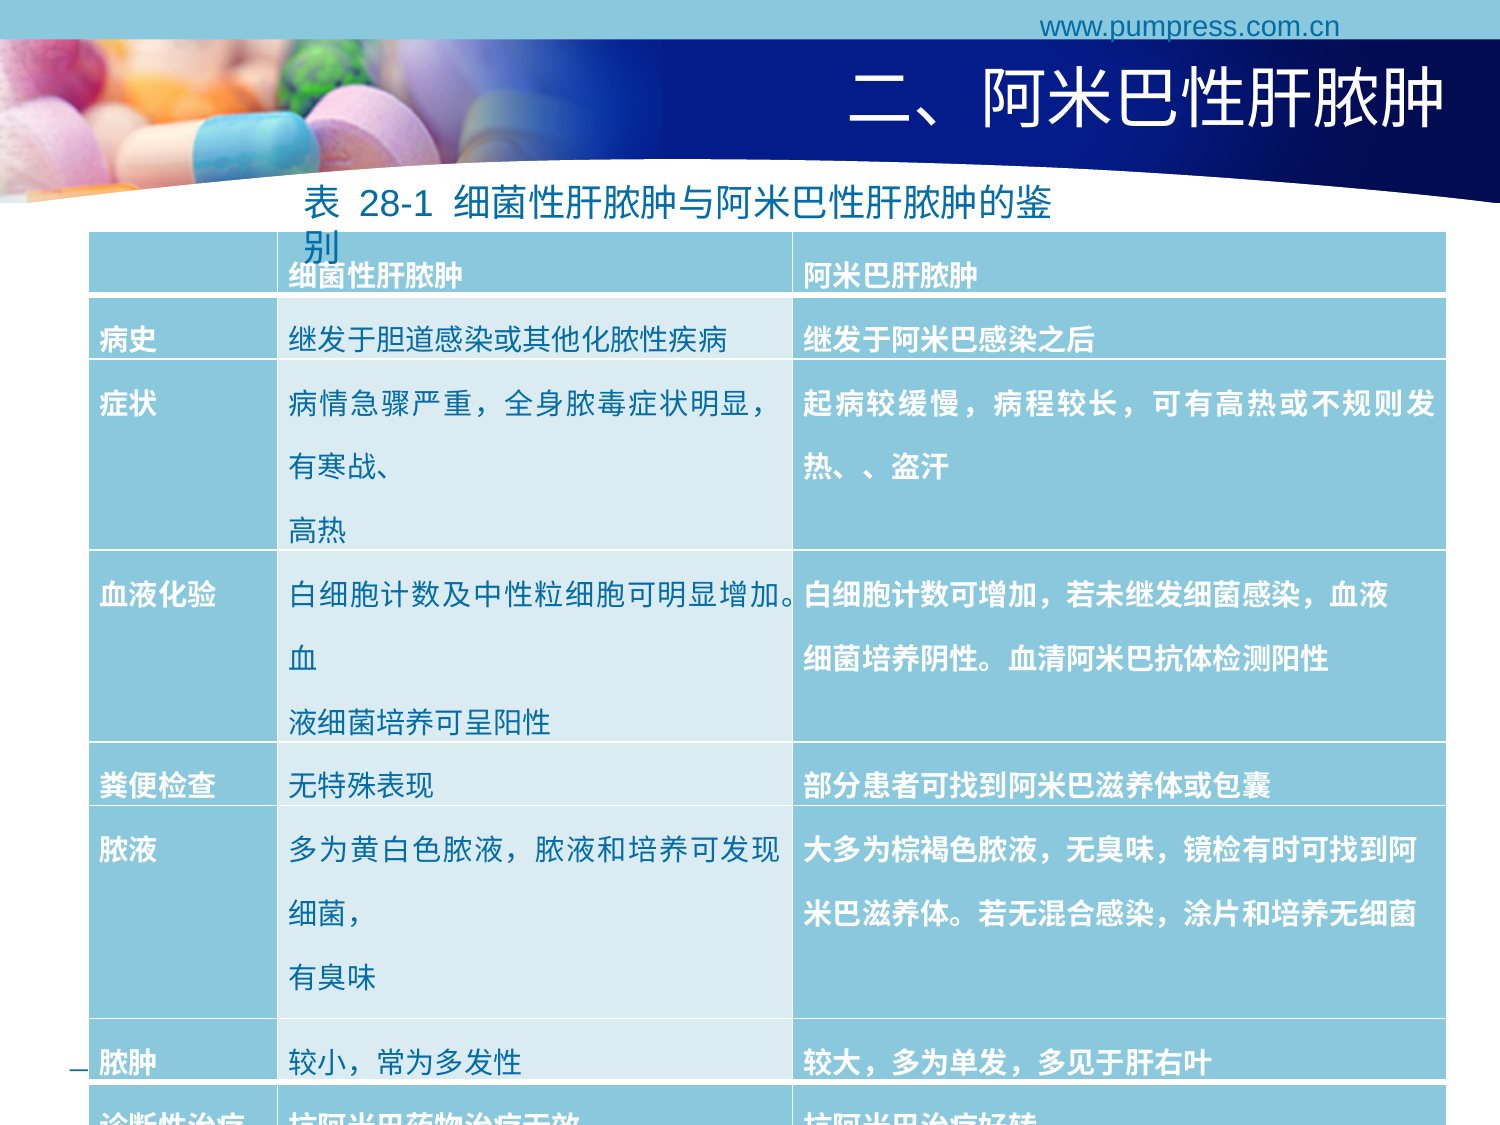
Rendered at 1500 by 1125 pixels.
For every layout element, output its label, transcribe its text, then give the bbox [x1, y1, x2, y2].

title 二、阿米巴性肝脓肿 [137, 49, 1463, 143]
table_cell 无特殊表现 [278, 743, 792, 805]
table_cell 起病较缓慢，病程较长，可有高热或不规则发热、、盗汗 [793, 360, 1446, 549]
table_cell 血液化验 [89, 551, 277, 741]
table_header 阿米巴肝脓肿 [793, 232, 1446, 292]
table_cell 部分患者可找到阿米巴滋养体或包囊 [793, 743, 1446, 805]
table_cell 病史 [89, 298, 277, 358]
slide_number www.pumpress.com.cn [1025, 0, 1463, 38]
table_cell 抗阿米巴治疗好转 [793, 1085, 1446, 1125]
table_cell 较大，多为单发，多见于肝右叶 [793, 1019, 1446, 1079]
table_cell 病情急骤严重，全身脓毒症状明显，有寒战、 高热 [278, 360, 792, 549]
table_cell 大多为棕褐色脓液，无臭味，镜检有时可找到阿 米巴滋养体。若无混合感染，涂片和培养无细菌 [793, 806, 1446, 1018]
text_box 表 28-1 细菌性肝脓肿与阿米巴性肝脓肿的鉴别 [289, 171, 1093, 276]
table_header 细菌性肝脓肿 [278, 232, 792, 292]
table_header [89, 232, 277, 292]
table_cell 脓液 [89, 806, 277, 1018]
table_cell 继发于阿米巴感染之后 [793, 298, 1446, 358]
table_cell 症状 [89, 360, 277, 549]
table_cell 诊断性治疗 [89, 1085, 277, 1125]
table_cell 白细胞计数及中性粒细胞可明显增加。血 液细菌培养可呈阳性 [278, 551, 792, 741]
picture [0, 40, 1500, 203]
table_cell 继发于胆道感染或其他化脓性疾病 [278, 298, 792, 358]
table_cell 抗阿米巴药物治疗无效 [278, 1085, 792, 1125]
table_cell 脓肿 [89, 1019, 277, 1079]
table_cell 多为黄白色脓液，脓液和培养可发现细菌， 有臭味 [278, 806, 792, 1018]
table_cell 粪便检查 [89, 743, 277, 805]
table_cell 较小，常为多发性 [278, 1019, 792, 1079]
table_cell 白细胞计数可增加，若未继发细菌感染，血液 细菌培养阴性。血清阿米巴抗体检测阳性 [793, 551, 1446, 741]
